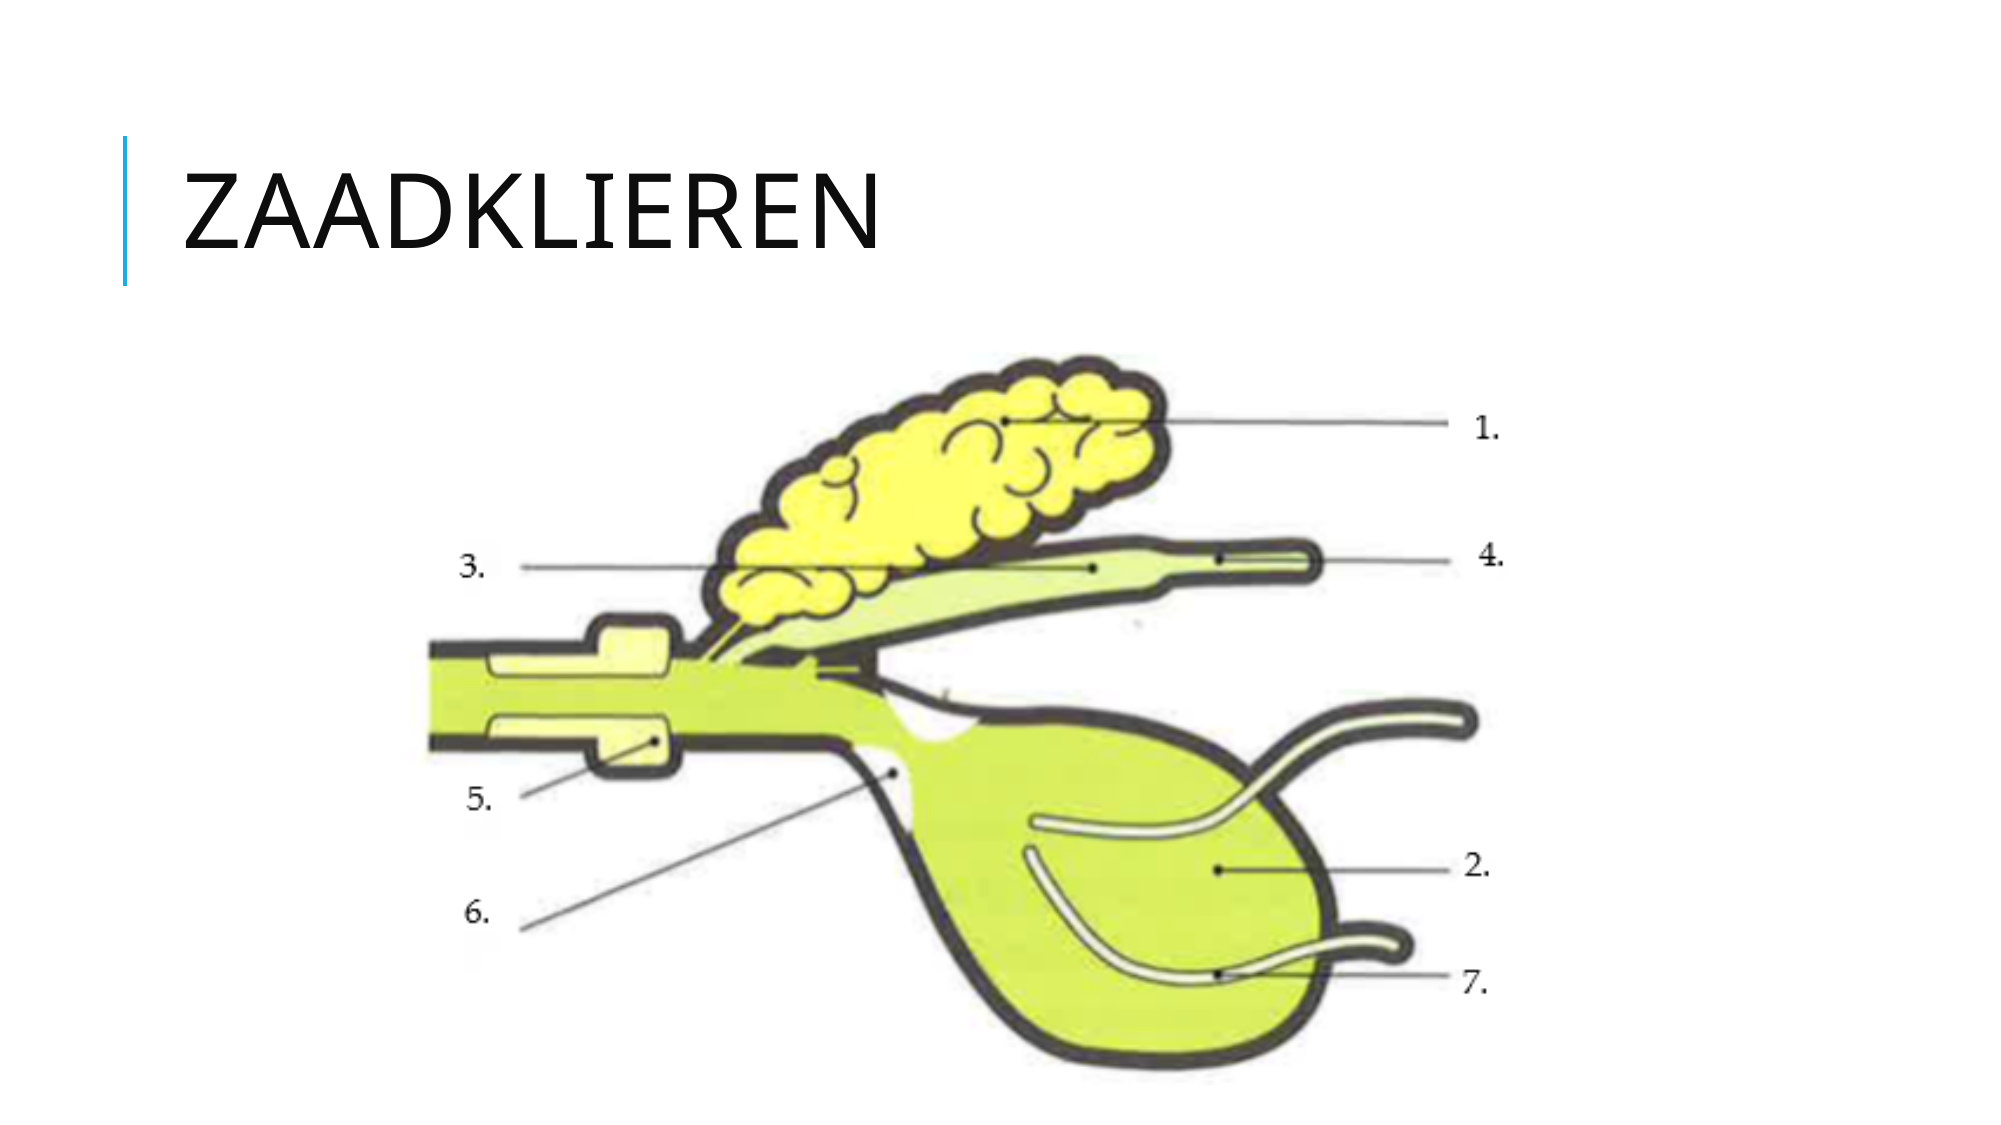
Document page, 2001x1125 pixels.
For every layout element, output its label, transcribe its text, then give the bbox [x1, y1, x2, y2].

picture [393, 308, 1509, 1105]
title zaadklieren [168, 96, 1763, 342]
